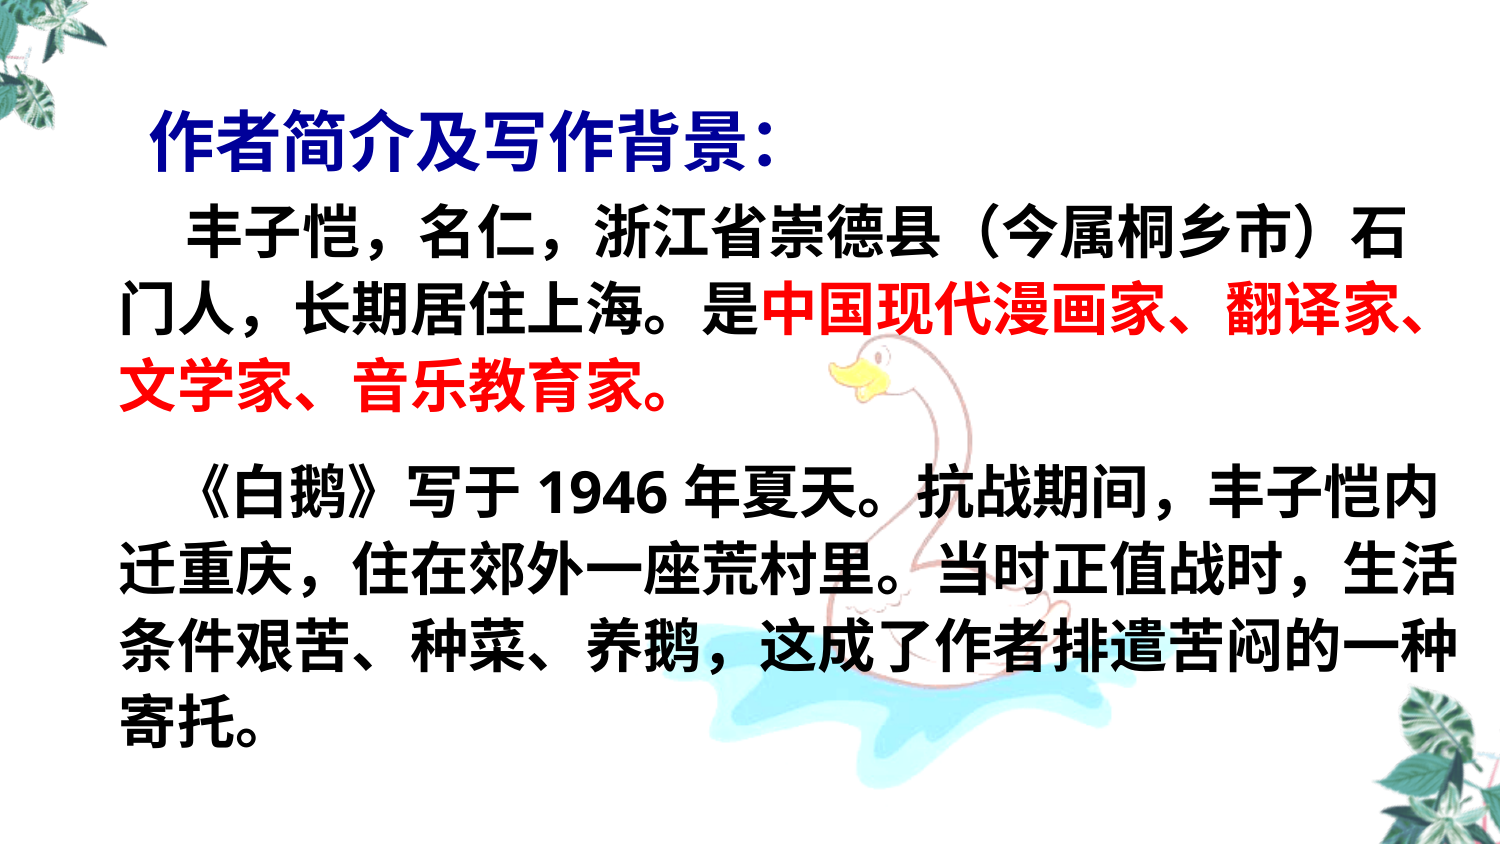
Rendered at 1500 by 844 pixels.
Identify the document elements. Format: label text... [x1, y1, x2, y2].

picture [0, 0, 148, 167]
picture [569, 316, 1210, 836]
text_box 作者简介及写作背景： [133, 92, 831, 180]
picture [1294, 595, 1500, 844]
text_box 丰子恺，名仁，浙江省崇德县（今属桐乡市）石门人，长期居住上海。是中国现代漫画家、翻译家、文学家、音乐教育家。 《白鹅》写于1946年夏天。抗战期间，丰子恺内迁重庆，住在郊外一座荒村里。当时正值战时，生活条件艰苦、种菜、养鹅，这成了作者排遣苦闷的一种寄托。 [104, 180, 1474, 763]
